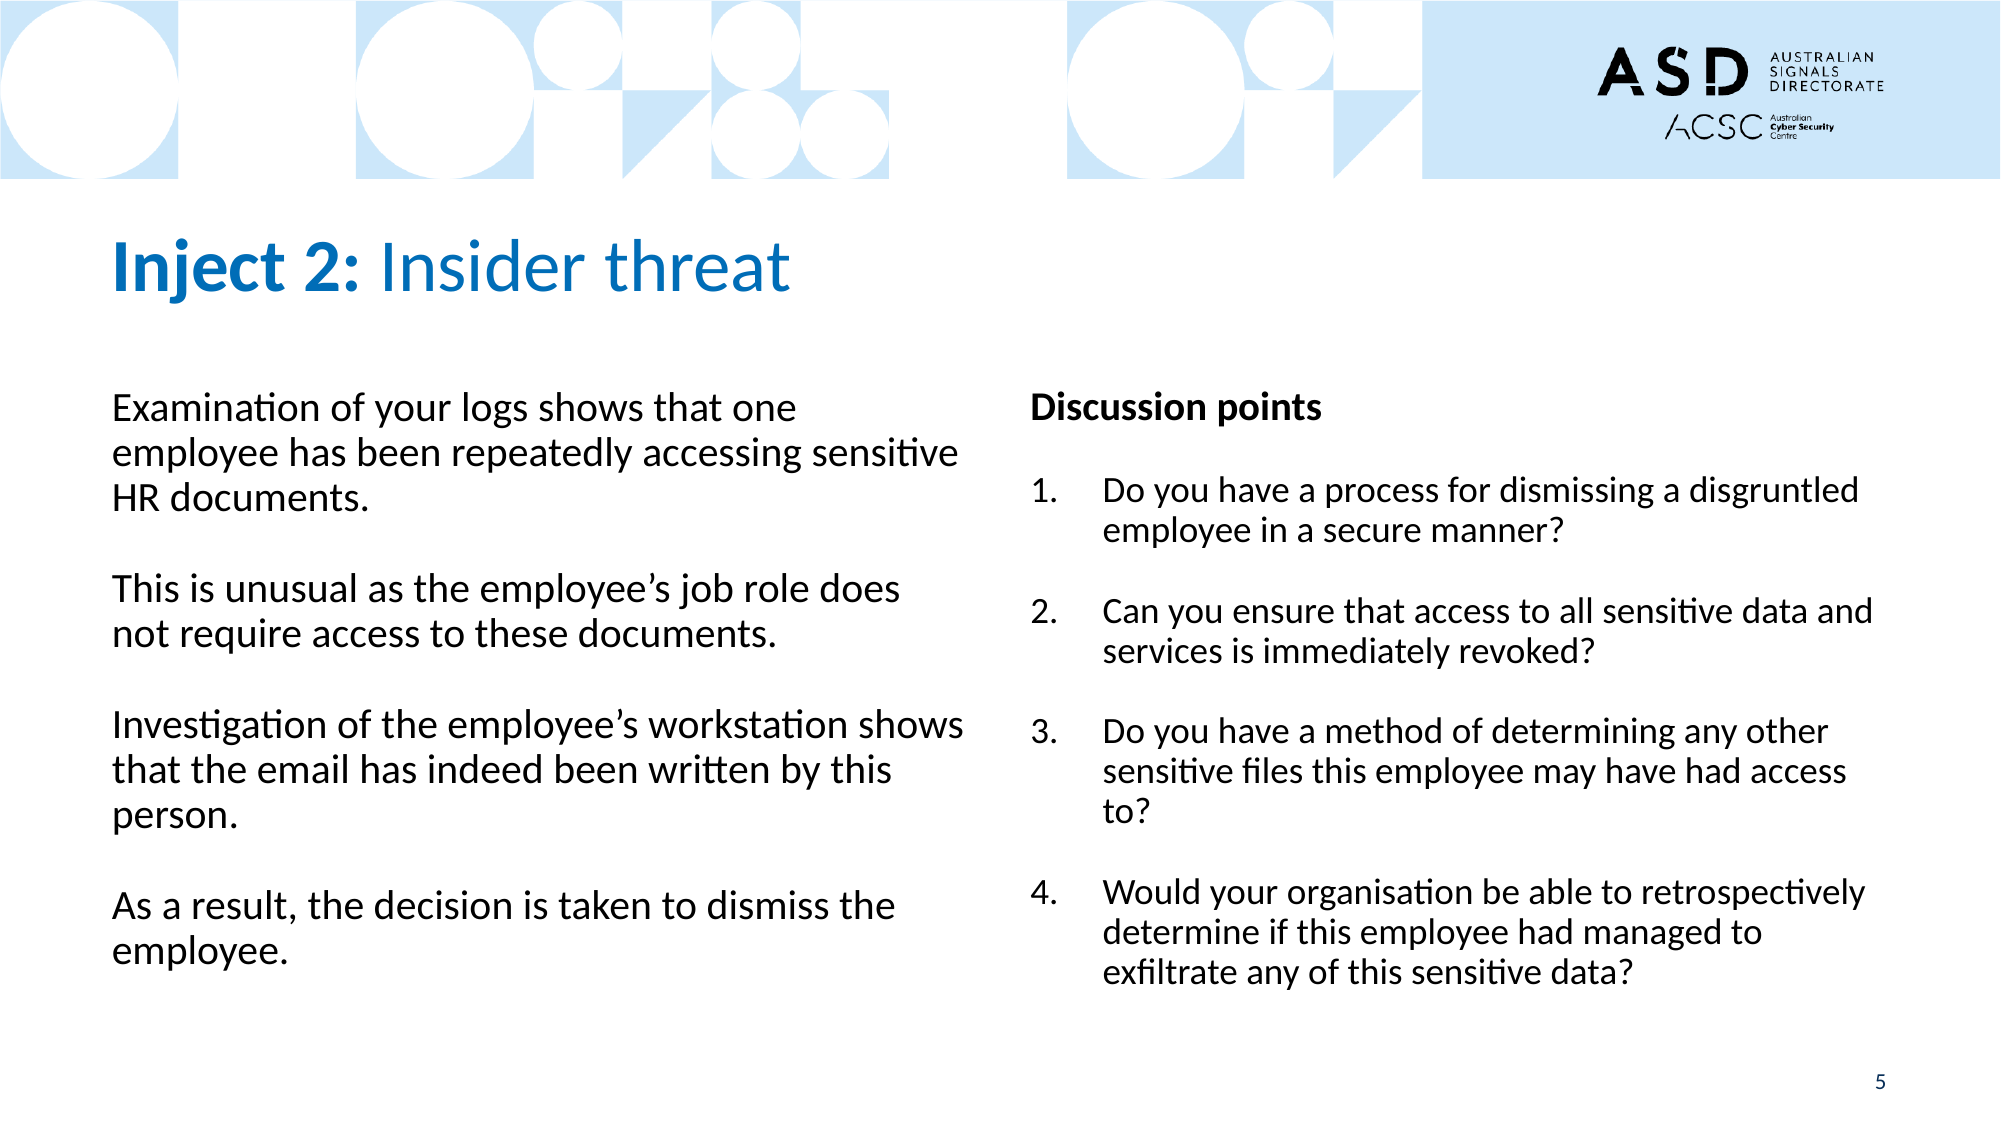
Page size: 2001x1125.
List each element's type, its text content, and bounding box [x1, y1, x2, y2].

picture [0, 0, 2001, 179]
slide_number 5 [1799, 1050, 1902, 1111]
list Examination of your logs shows that one employee has been repeatedly accessing sensitive HR documents. This is unusual as the employee’s job role does not require access to these documents. Investigation of the employee’s workstation shows that the email has indeed been written by this person. As a result, the decision is taken to dismiss the employee. [96, 378, 983, 1007]
list Discussion points Do you have a process for dismissing a disgruntled employee in a secure manner? Can you ensure that access to all sensitive data and services is immediately revoked? Do you have a method of determining any other sensitive files this employee may have had access to? Would your organisation be able to retrospectively determine if this employee had managed to exfiltrate any of this sensitive data? [1015, 378, 1902, 1007]
title Inject 2: Insider threat [96, 207, 1902, 328]
